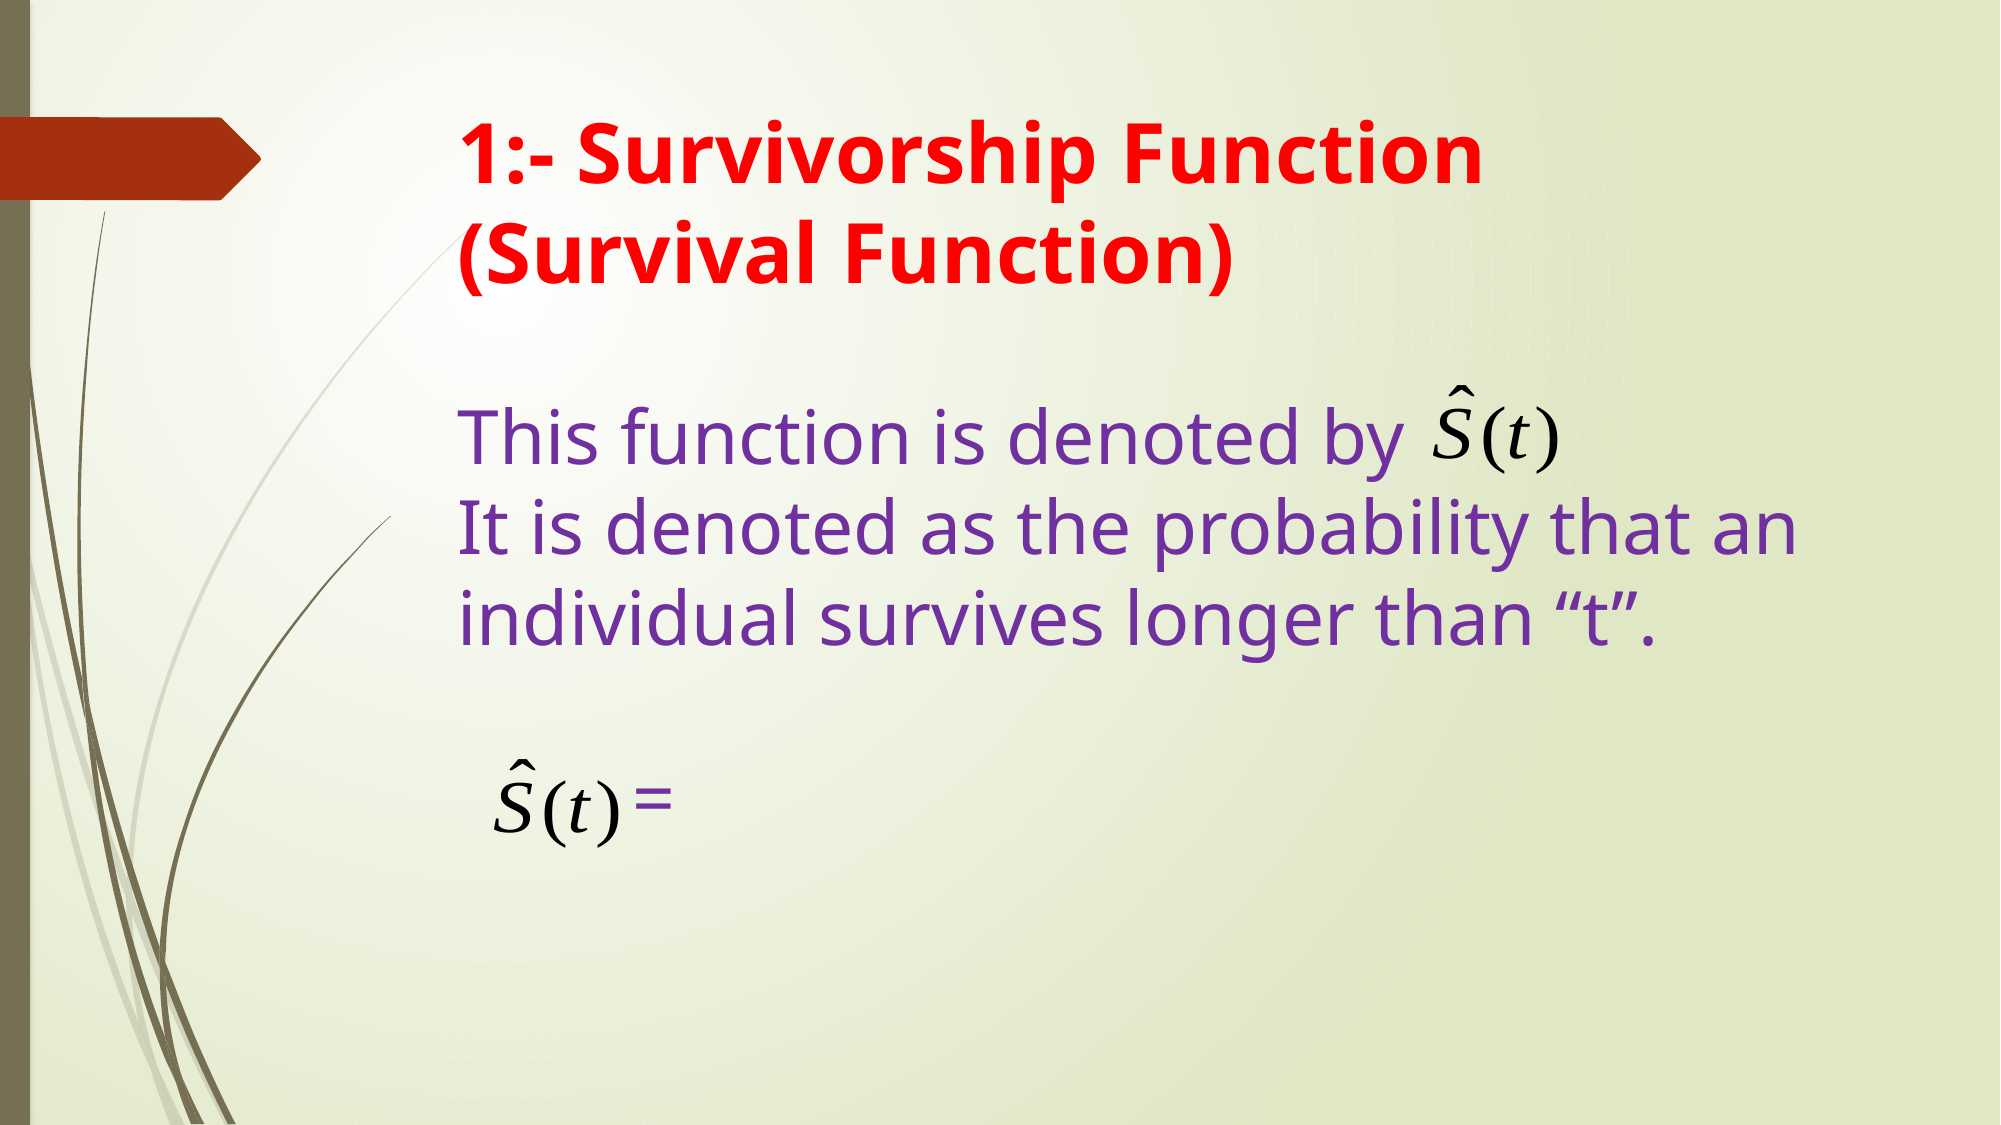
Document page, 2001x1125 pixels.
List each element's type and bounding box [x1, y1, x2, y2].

text_box [479, 745, 636, 864]
text_box [1418, 371, 1574, 490]
